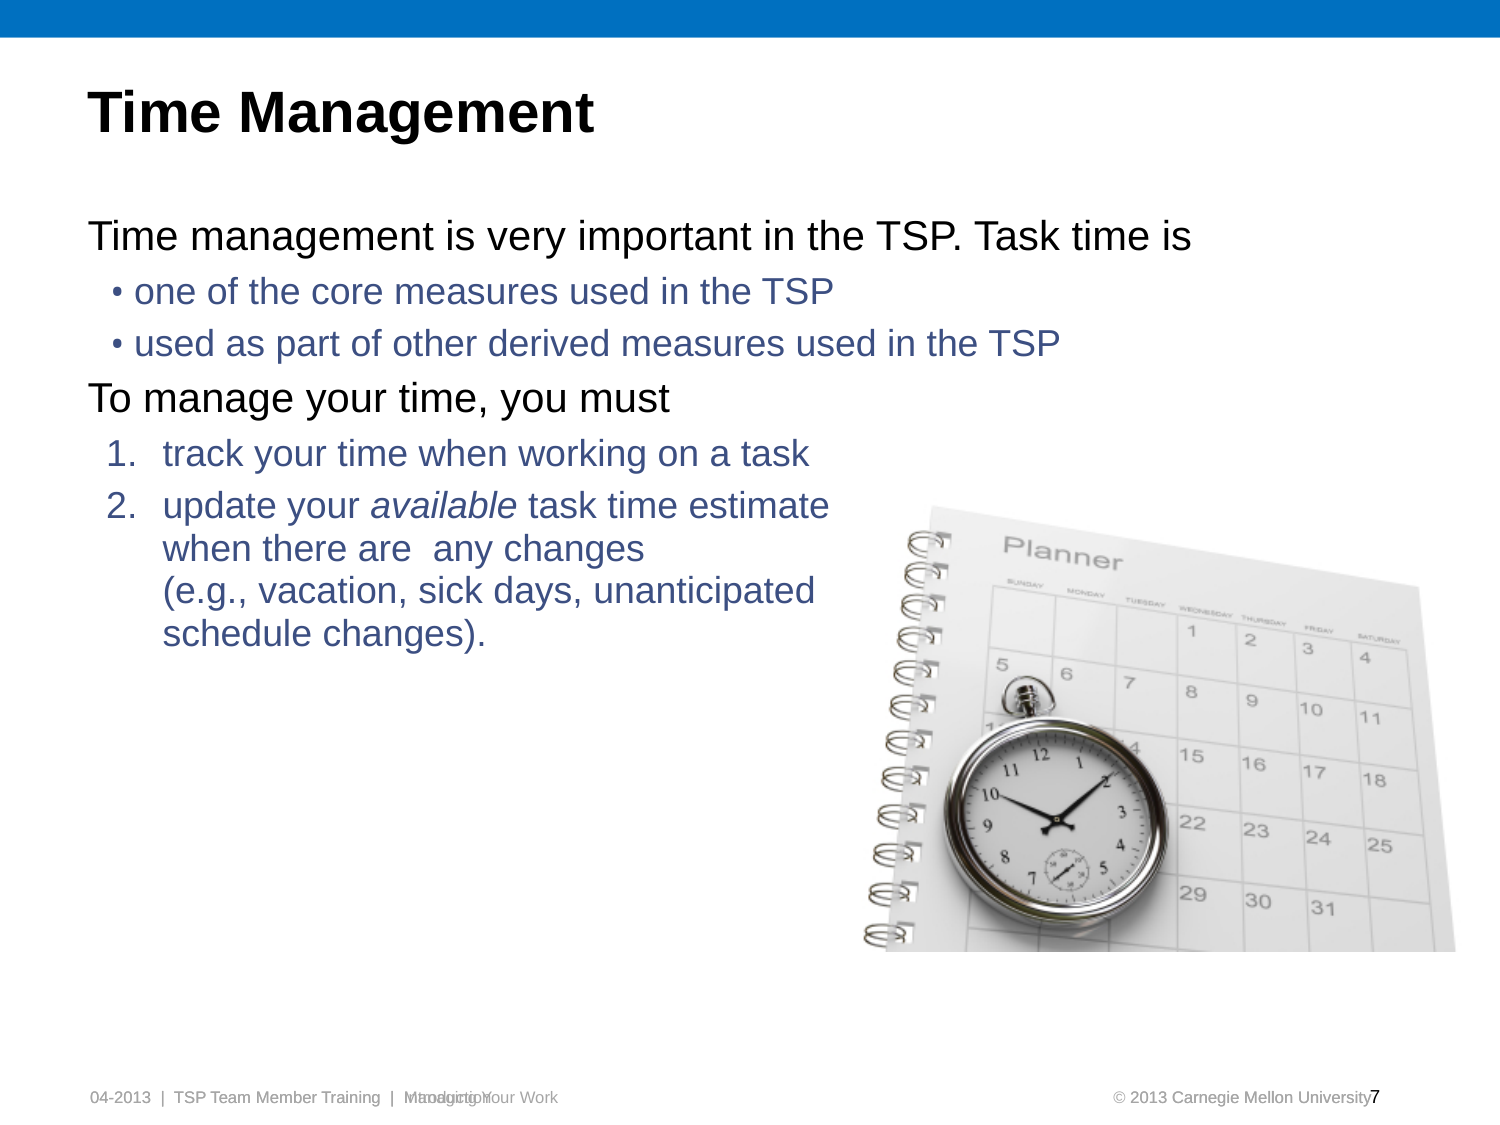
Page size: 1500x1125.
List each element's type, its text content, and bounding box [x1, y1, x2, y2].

title Time Management [87, 87, 1439, 212]
list Time management is very important in the TSP. Task time is one of the core measures used in the TSP used as part of other derived measures used in the TSP To manage your time, you must track your time when working on a task update your available task time estimate when there are any changes (e.g., vacation, sick days, unanticipated schedule changes). [87, 212, 1440, 1026]
picture [861, 482, 1487, 952]
